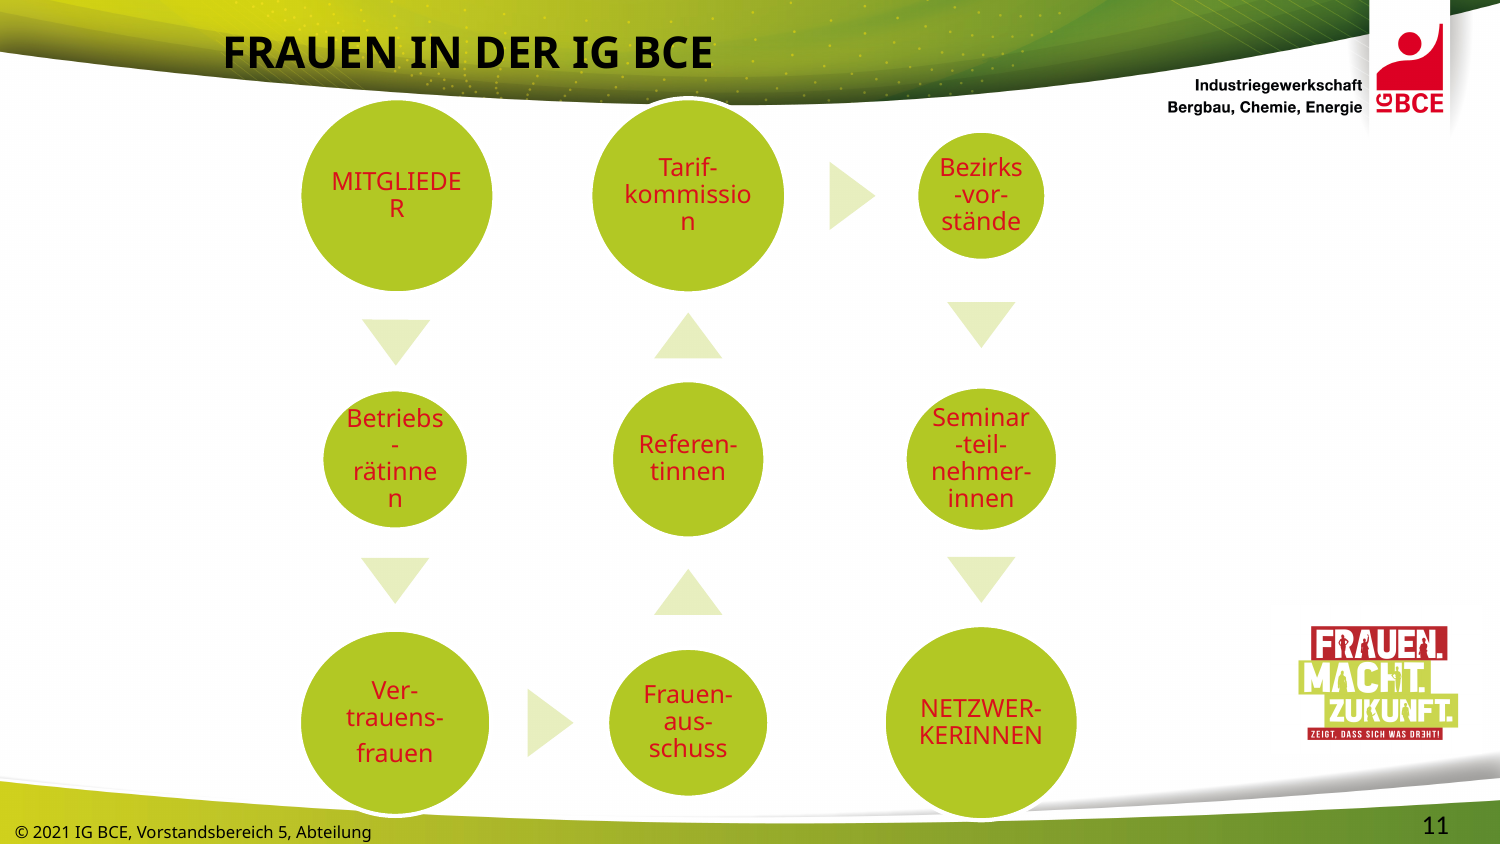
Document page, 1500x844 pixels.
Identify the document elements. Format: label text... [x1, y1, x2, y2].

picture [0, 0, 1500, 844]
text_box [9, 97, 1367, 821]
text_box Frauen in der IG BCE [207, 22, 1340, 73]
slide_number 11 [1114, 801, 1465, 844]
